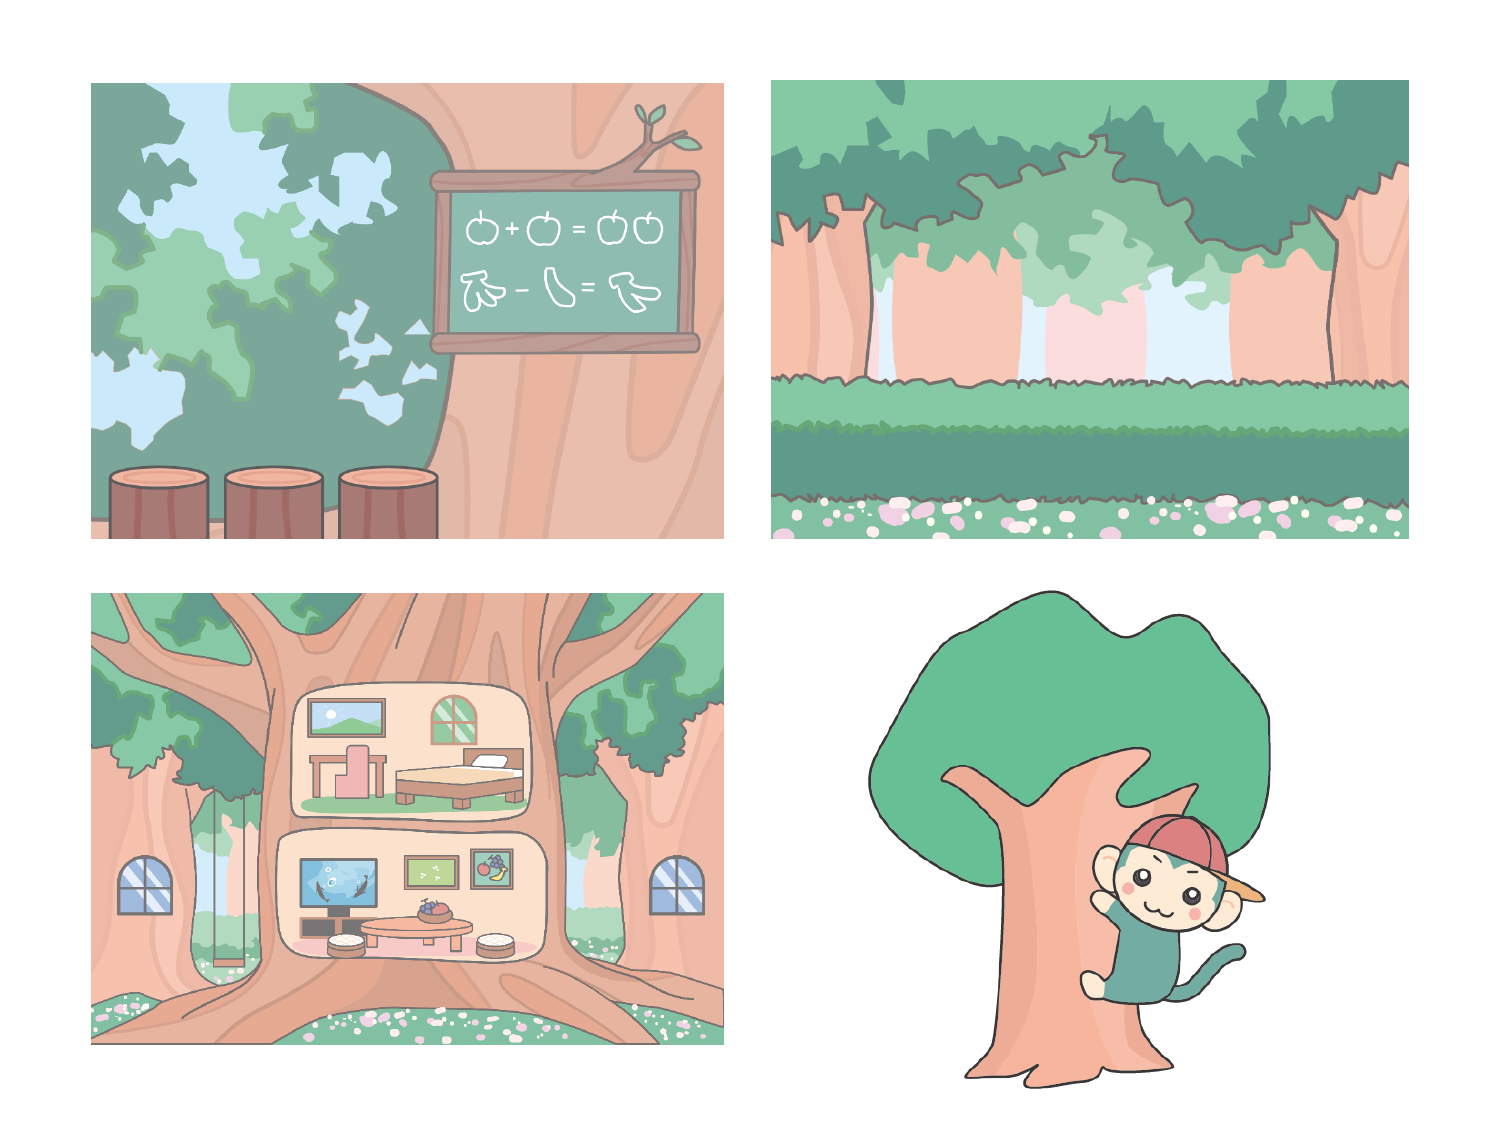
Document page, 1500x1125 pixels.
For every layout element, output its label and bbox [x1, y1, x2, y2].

picture [90, 83, 725, 539]
picture [867, 590, 1271, 1089]
picture [770, 80, 1410, 539]
picture [90, 593, 725, 1045]
